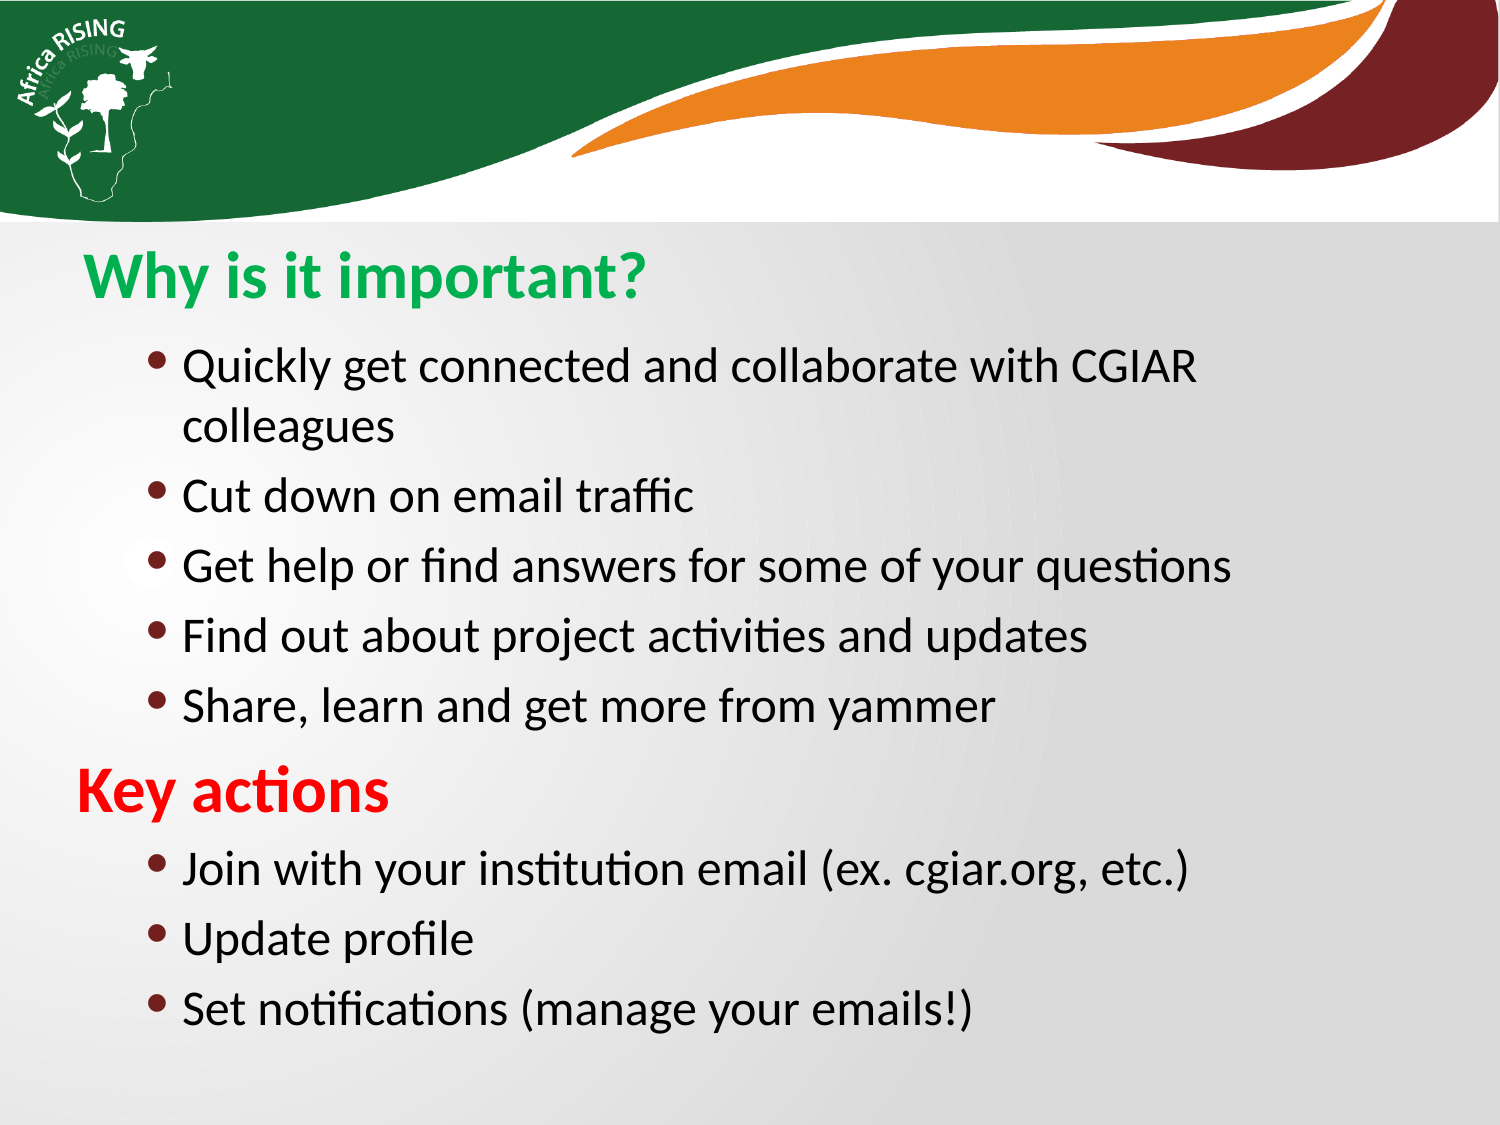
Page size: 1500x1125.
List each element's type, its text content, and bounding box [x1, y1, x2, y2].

text_box Quickly get connected and collaborate with CGIAR colleagues Cut down on email traffic Get help or find answers for some of your questions Find out about project activities and updates Share, learn and get more from yammer Key actions Join with your institution email (ex. cgiar.org, etc.) Update profile Set notifications (manage your emails!) [62, 324, 1338, 1088]
list Why is it important? [50, 224, 1425, 338]
picture [0, 0, 1499, 222]
